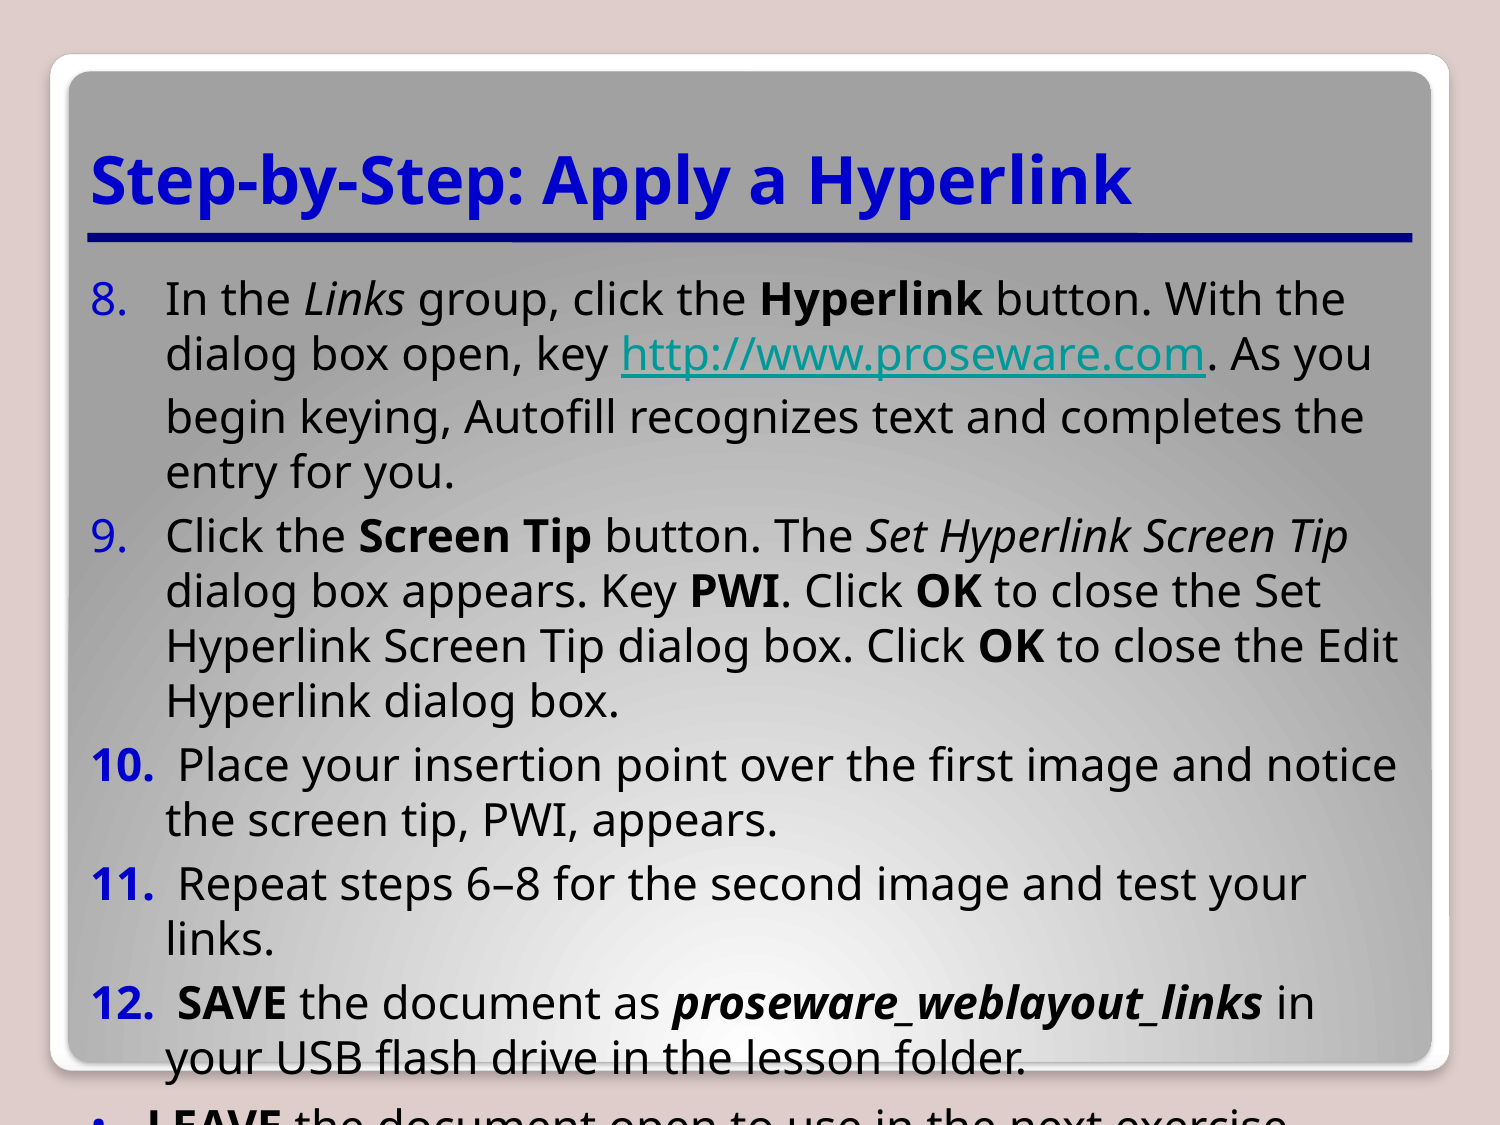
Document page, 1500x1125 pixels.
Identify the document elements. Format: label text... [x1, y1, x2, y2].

title Step-by-Step: Apply a Hyperlink [74, 74, 1426, 226]
list In the Links group, click the Hyperlink button. With the dialog box open, key http://www.proseware.com. As you begin keying, Autofill recognizes text and completes the entry for you. Click the Screen Tip button. The Set Hyperlink Screen Tip dialog box appears. Key PWI. Click OK to close the Set Hyperlink Screen Tip dialog box. Click OK to close the Edit Hyperlink dialog box. Place your insertion point over the first image and notice the screen tip, PWI, appears. Repeat steps 6–8 for the second image and test your links. SAVE the document as proseware_weblayout_links in your USB flash drive in the lesson folder. LEAVE the document open to use in the next exercise. [74, 262, 1426, 1063]
